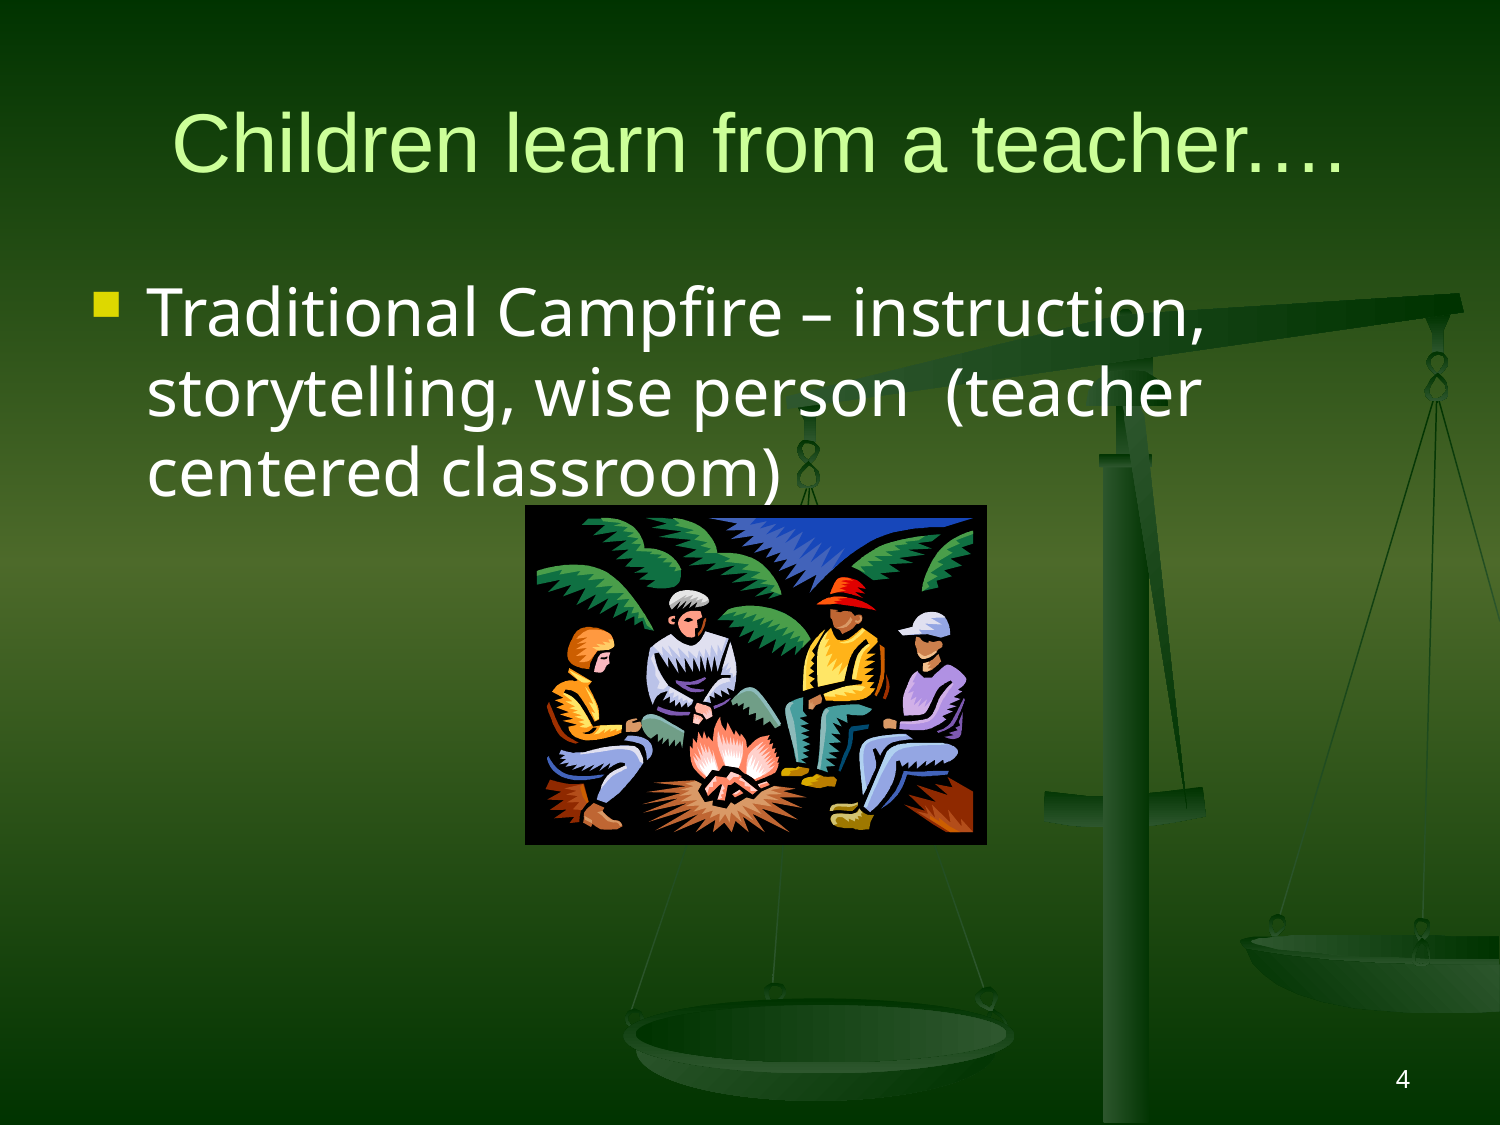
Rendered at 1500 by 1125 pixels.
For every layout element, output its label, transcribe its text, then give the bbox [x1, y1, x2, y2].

picture [524, 499, 993, 851]
title Children learn from a teacher.… [74, 45, 1426, 234]
slide_number 4 [1074, 1029, 1426, 1106]
list Traditional Campfire – instruction, storytelling, wise person (teacher centered classroom) [74, 262, 1426, 1006]
